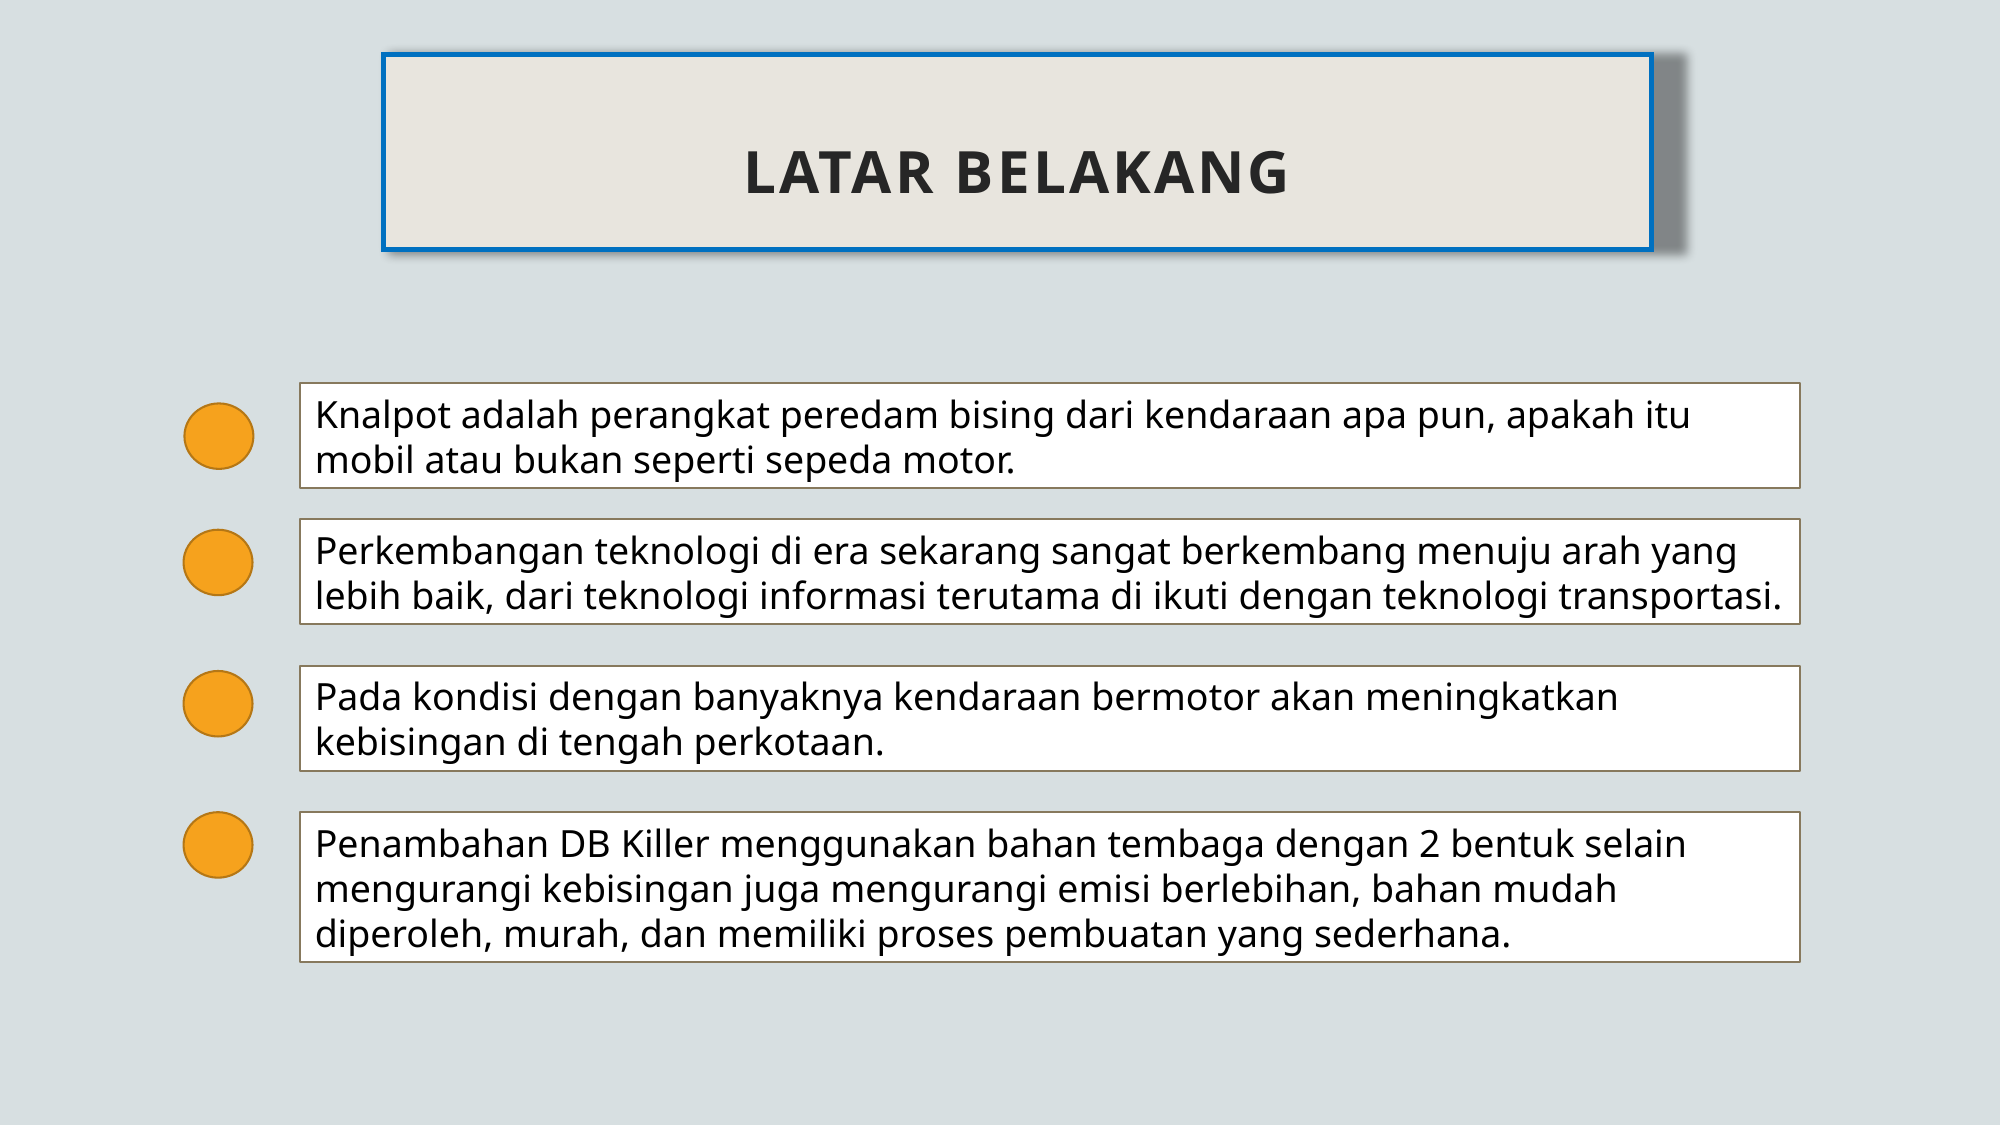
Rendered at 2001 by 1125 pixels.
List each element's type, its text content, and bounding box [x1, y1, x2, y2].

text_box [182, 669, 254, 738]
text_box [182, 528, 254, 597]
text_box [183, 402, 255, 470]
text_box Perkembangan teknologi di era sekarang sangat berkembang menuju arah yang lebih baik, dari teknologi informasi terutama di ikuti dengan teknologi transportasi. [299, 518, 1801, 625]
text_box Pada kondisi dengan banyaknya kendaraan bermotor akan meningkatkan kebisingan di tengah perkotaan. [299, 665, 1801, 772]
text_box Knalpot adalah perangkat peredam bising dari kendaraan apa pun, apakah itu mobil atau bukan seperti sepeda motor. [299, 382, 1801, 489]
text_box [182, 811, 254, 879]
title Latar Belakang [381, 52, 1654, 252]
text_box Penambahan DB Killer menggunakan bahan tembaga dengan 2 bentuk selain mengurangi kebisingan juga mengurangi emisi berlebihan, bahan mudah diperoleh, murah, dan memiliki proses pembuatan yang sederhana. [299, 811, 1801, 963]
